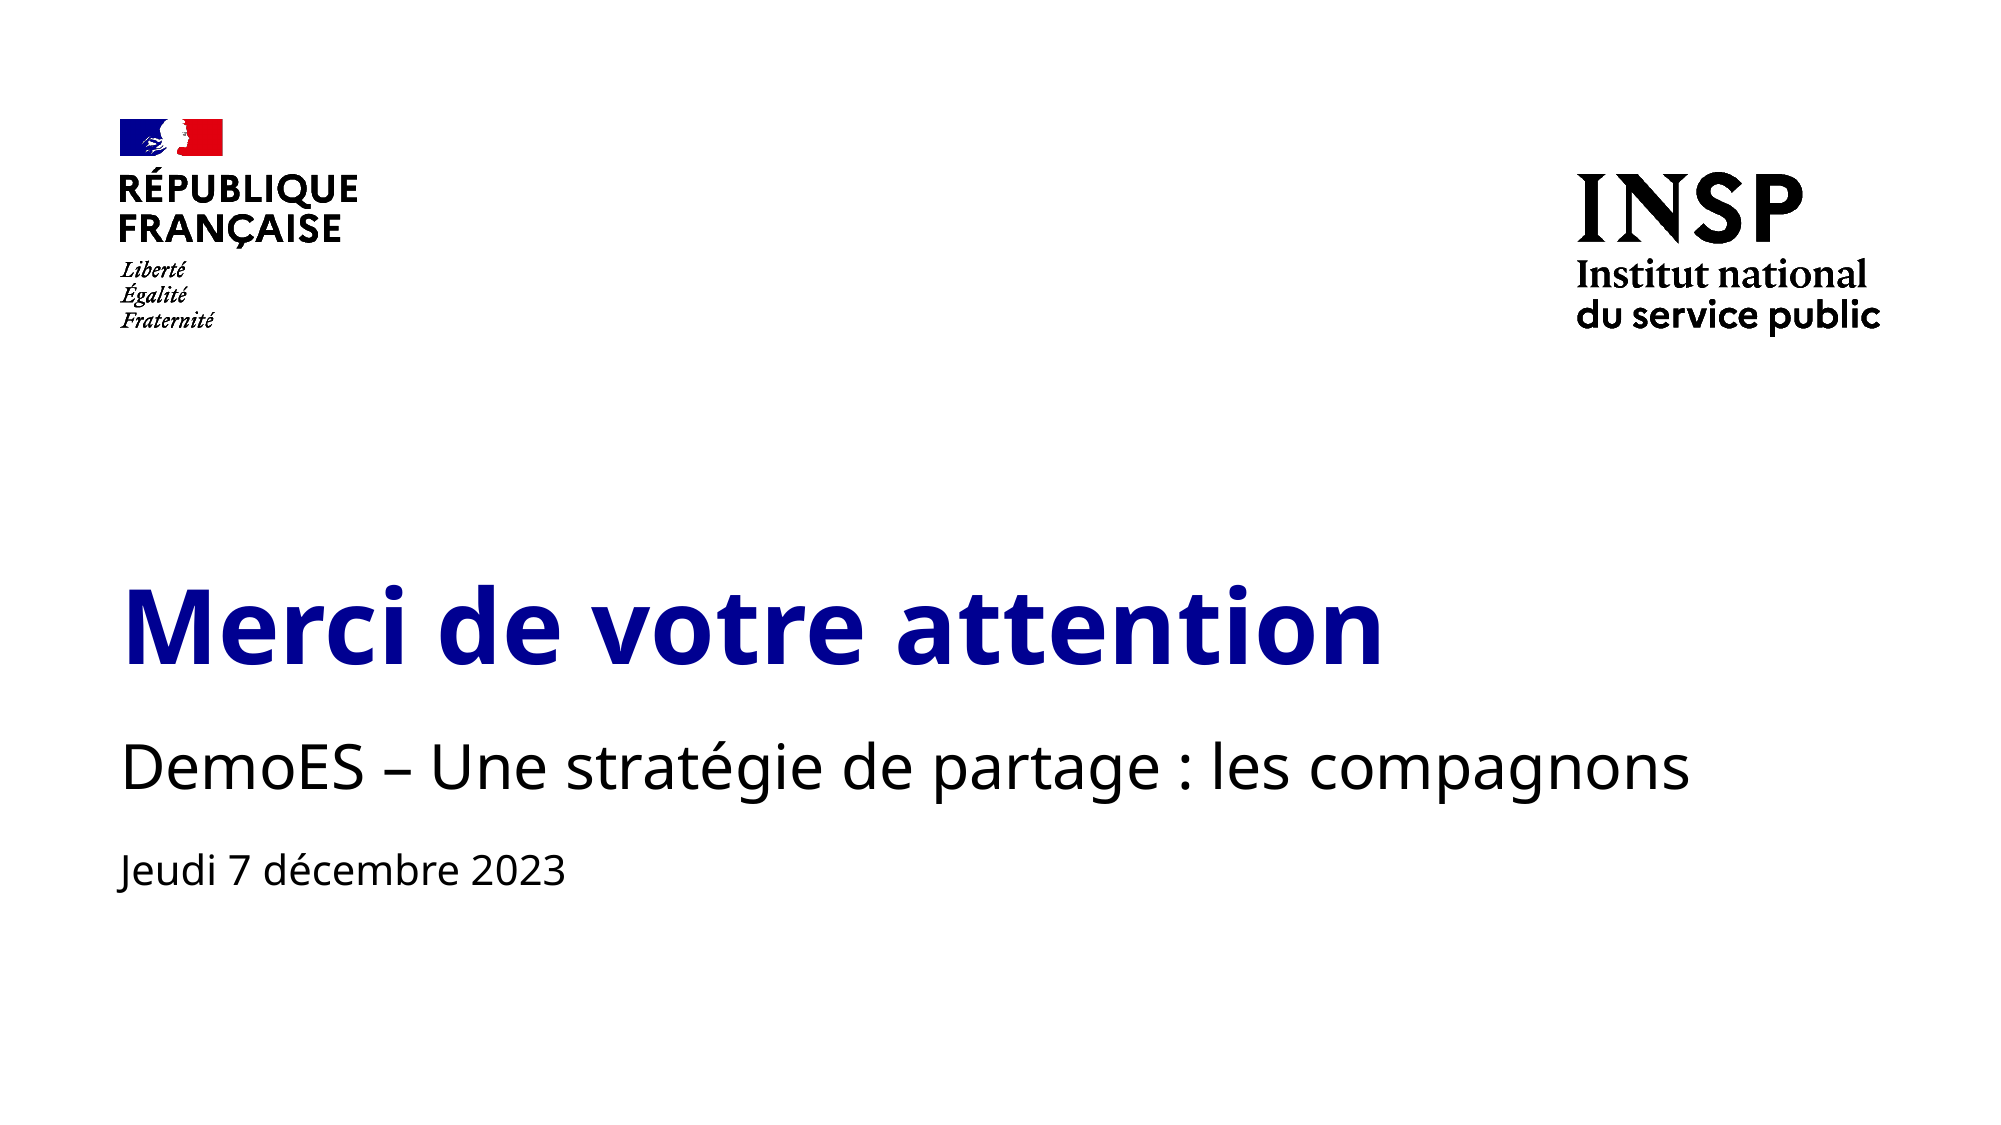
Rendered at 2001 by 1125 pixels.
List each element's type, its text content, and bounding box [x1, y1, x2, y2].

text_box Merci de votre attention DemoES – Une stratégie de partage : les compagnons Jeudi 7 décembre 2023 [120, 448, 1800, 1006]
picture [1577, 172, 1880, 337]
picture [119, 119, 357, 328]
